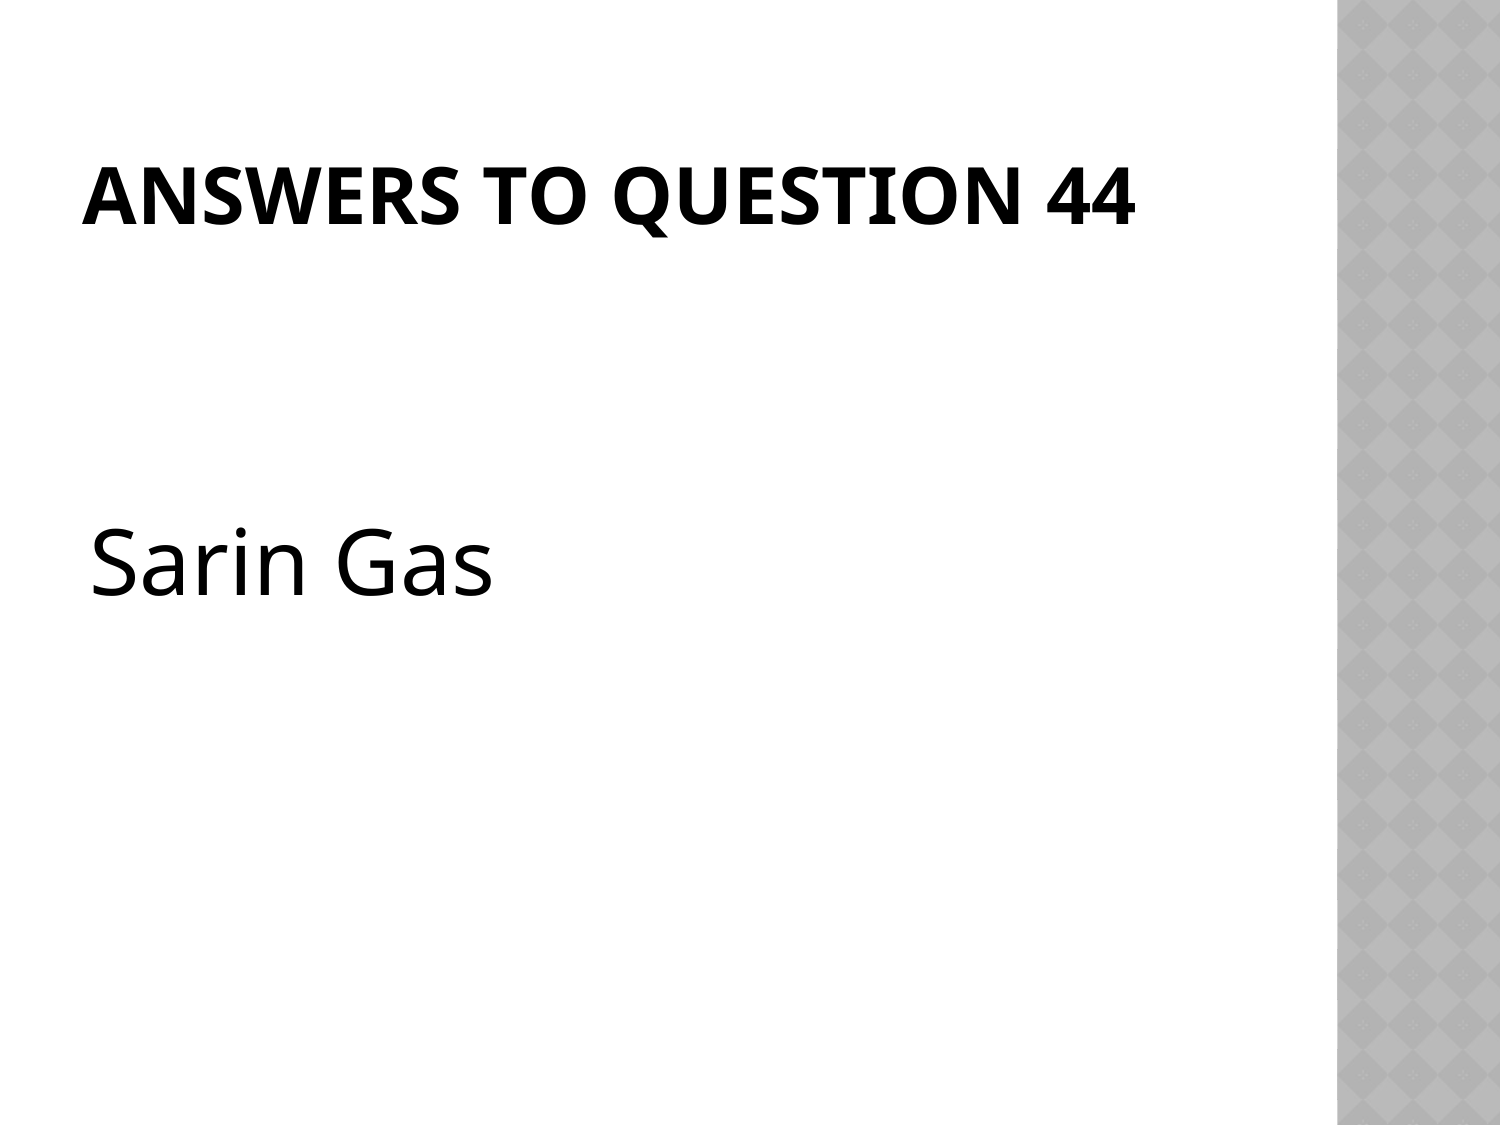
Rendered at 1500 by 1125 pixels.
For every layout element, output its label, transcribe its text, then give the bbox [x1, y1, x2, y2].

title Answers to question 44 [75, 52, 1263, 240]
list Sarin Gas [75, 264, 1263, 1059]
